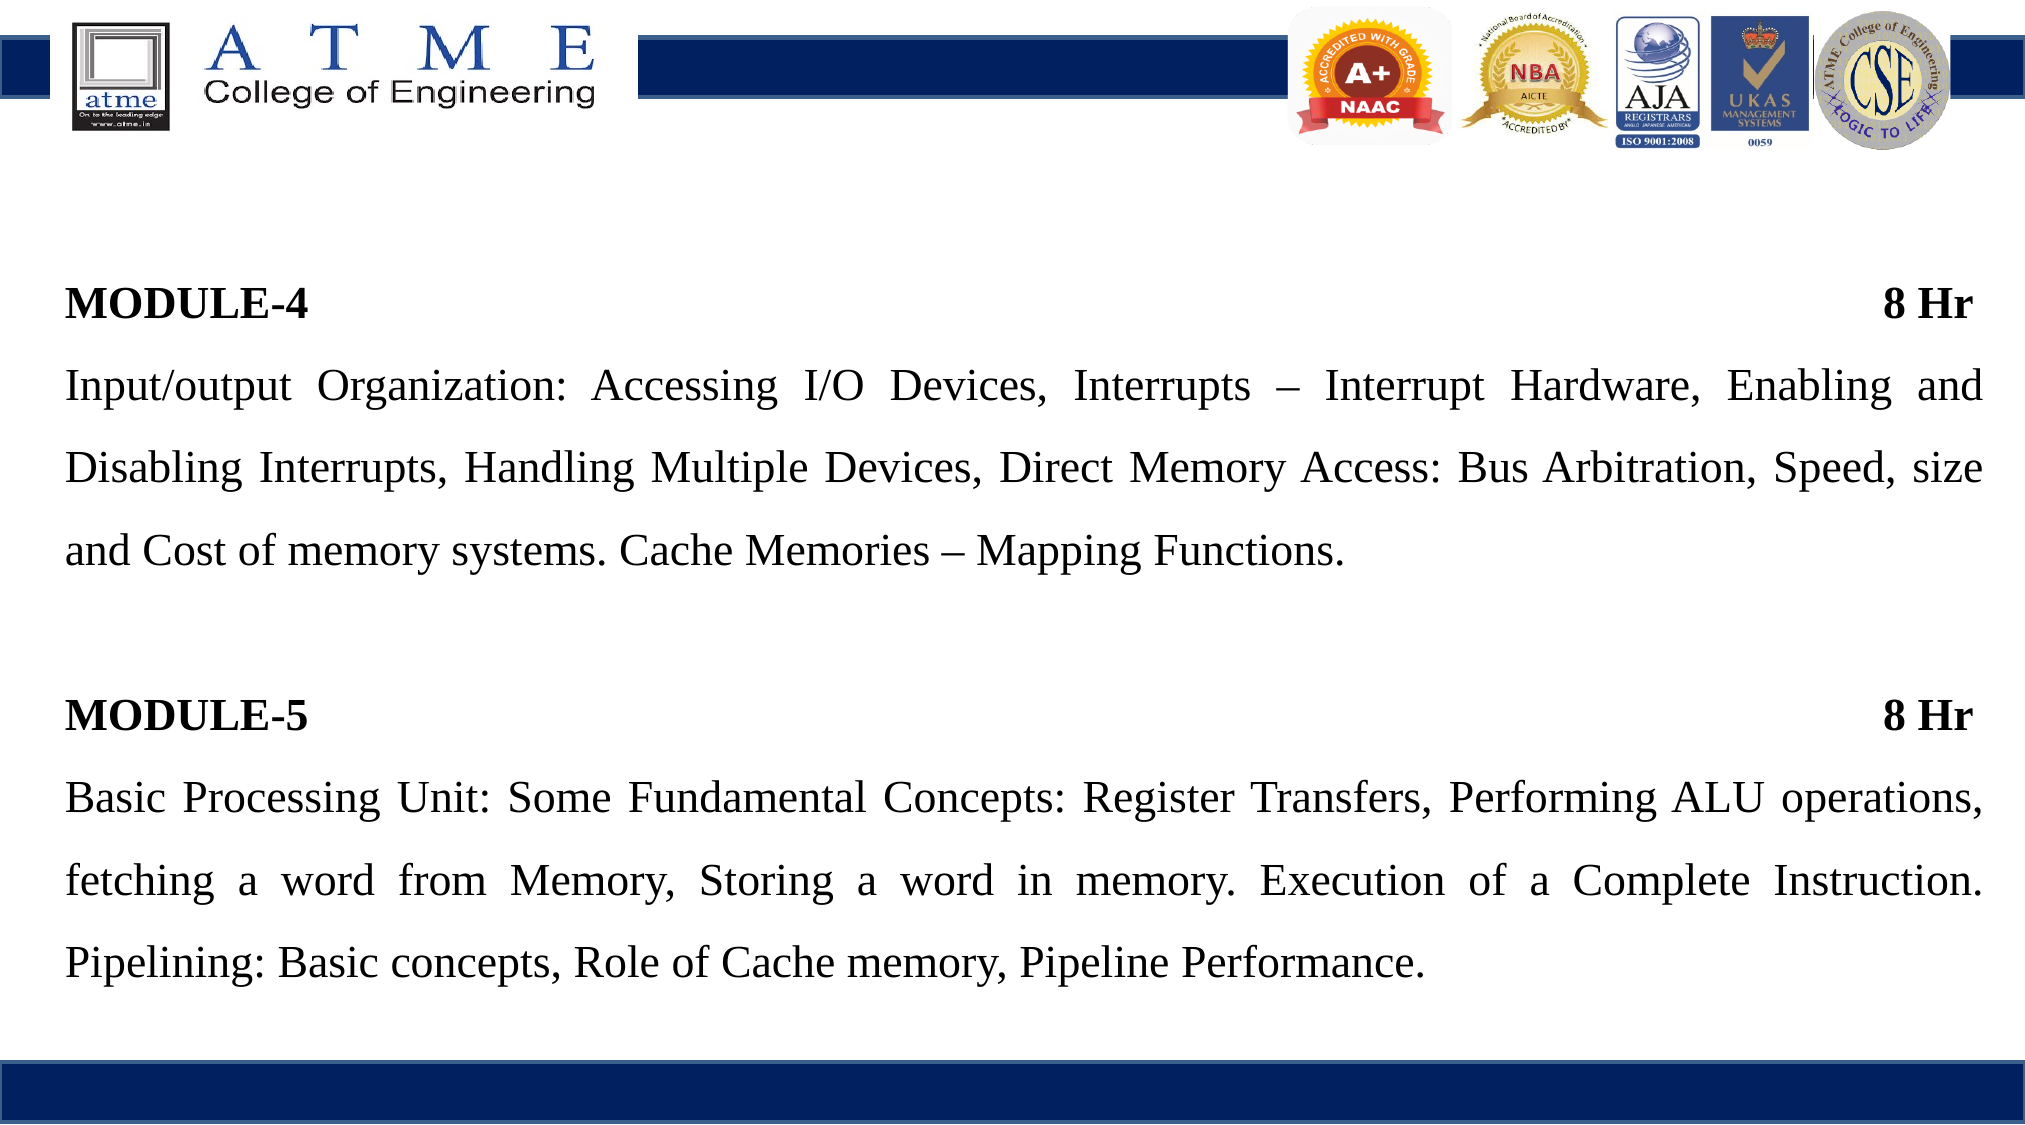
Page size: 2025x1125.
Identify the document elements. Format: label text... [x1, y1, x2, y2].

picture [50, 0, 638, 150]
picture [1287, 6, 1813, 150]
picture [1814, 9, 1951, 151]
text_box MODULE-4 8 Hr Input/output Organization: Accessing I/O Devices, Interrupts – Interrupt Hardware, Enabling and Disabling Interrupts, Handling Multiple Devices, Direct Memory Access: Bus Arbitration, Speed, size and Cost of memory systems. Cache Memories – Mapping Functions. MODULE-5 8 Hr Basic Processing Unit: Some Fundamental Concepts: Register Transfers, Performing ALU operations, fetching a word from Memory, Storing a word in memory. Execution of a Complete Instruction. Pipelining: Basic concepts, Role of Cache memory, Pipeline Performance. [49, 237, 2000, 995]
